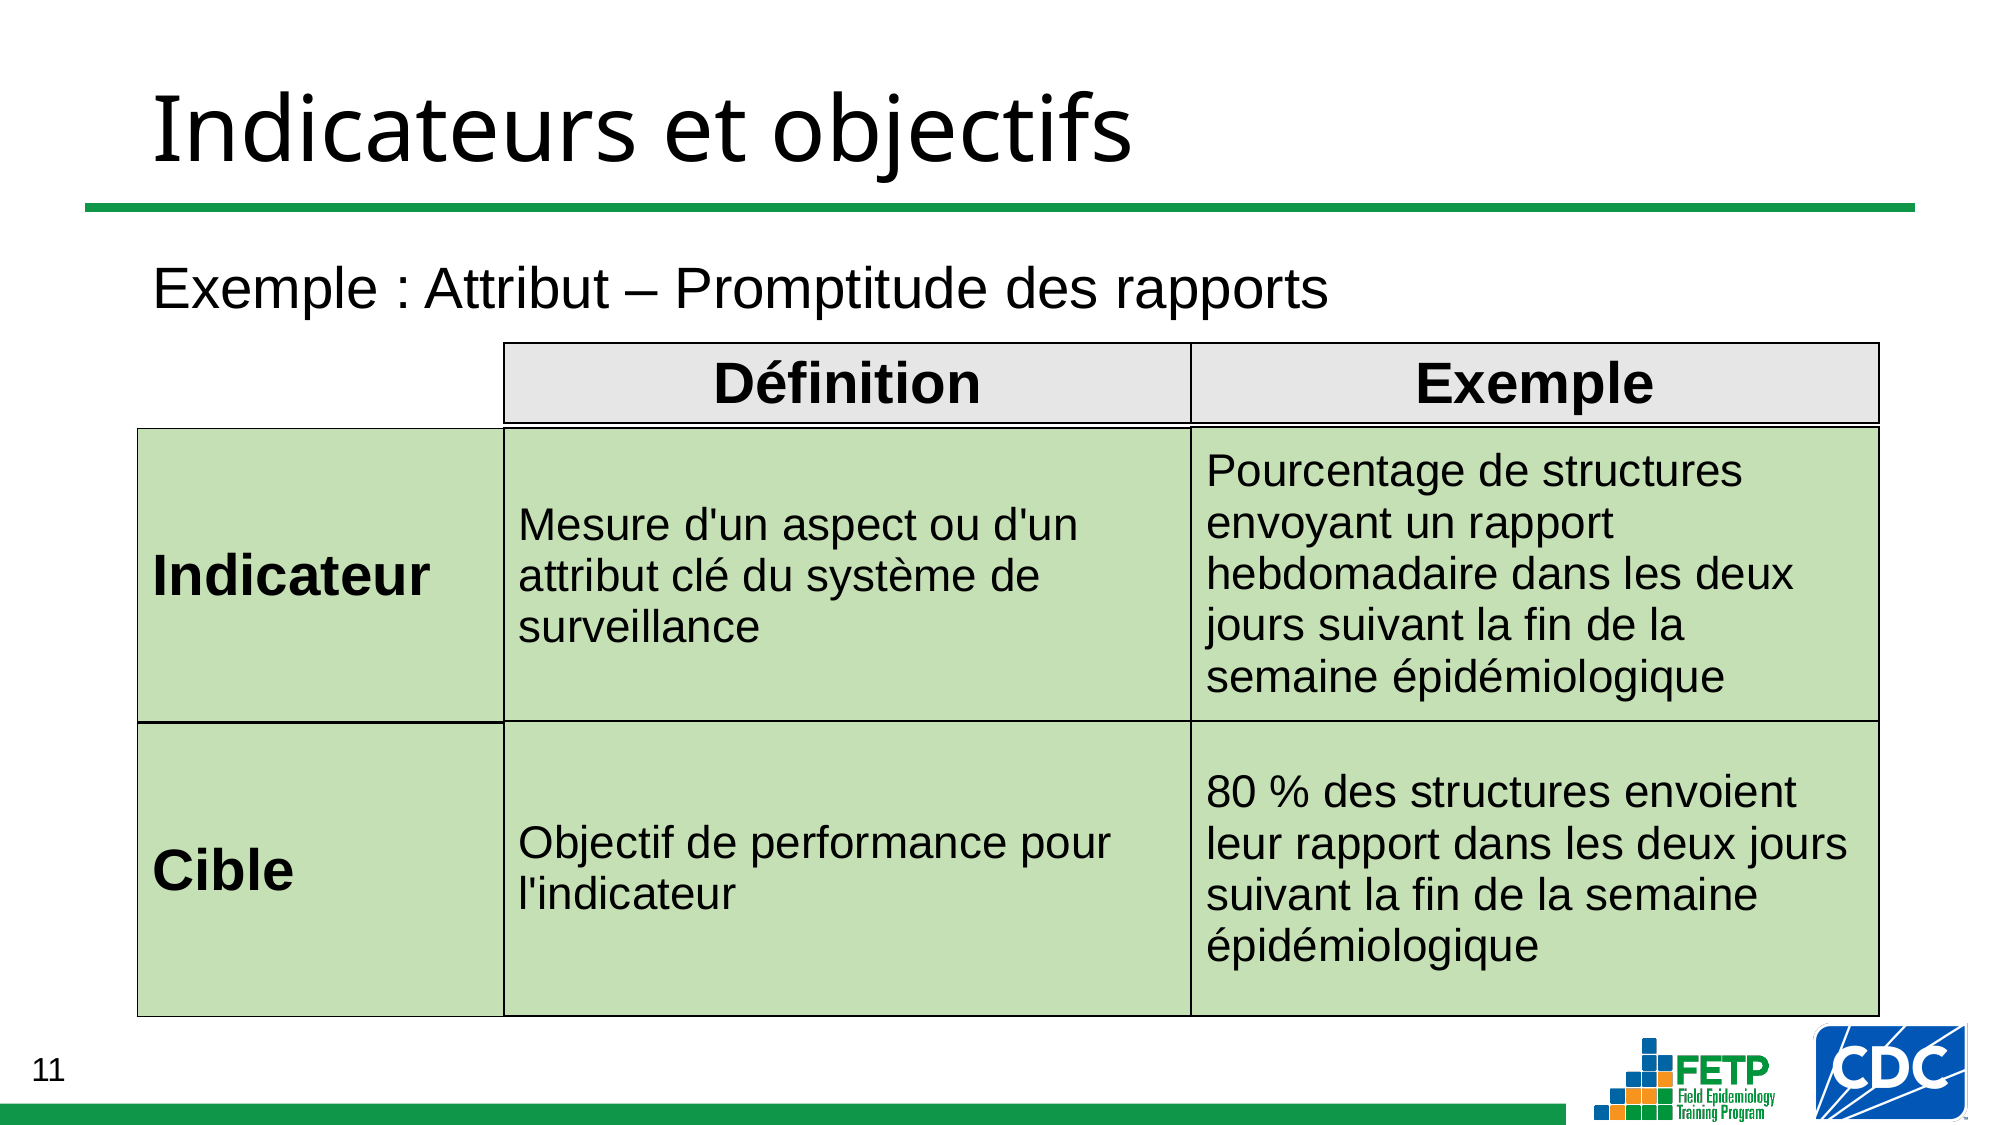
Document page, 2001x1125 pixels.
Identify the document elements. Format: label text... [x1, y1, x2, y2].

table_header Objectif de performance pour l'indicateur [505, 722, 1190, 1015]
table_header Pourcentage de structures envoyant un rapport hebdomadaire dans les deux jours suivant la fin de la semaine épidémiologique [1192, 428, 1878, 720]
table_header Définition [505, 344, 1190, 422]
picture [1813, 1023, 1968, 1122]
table_header Indicateur [138, 429, 503, 721]
table_header Cible [138, 724, 503, 1016]
table_header Exemple [1192, 344, 1878, 422]
list Exemple : Attribut – Promptitude des rapports [137, 242, 1863, 428]
table_header Mesure d'un aspect ou d'un attribut clé du système de surveillance [505, 429, 1190, 720]
picture [1594, 1038, 1775, 1122]
title Indicateurs et objectifs [137, 75, 1863, 207]
table_header 80 % des structures envoient leur rapport dans les deux jours suivant la fin de la semaine épidémiologique [1192, 722, 1878, 1015]
